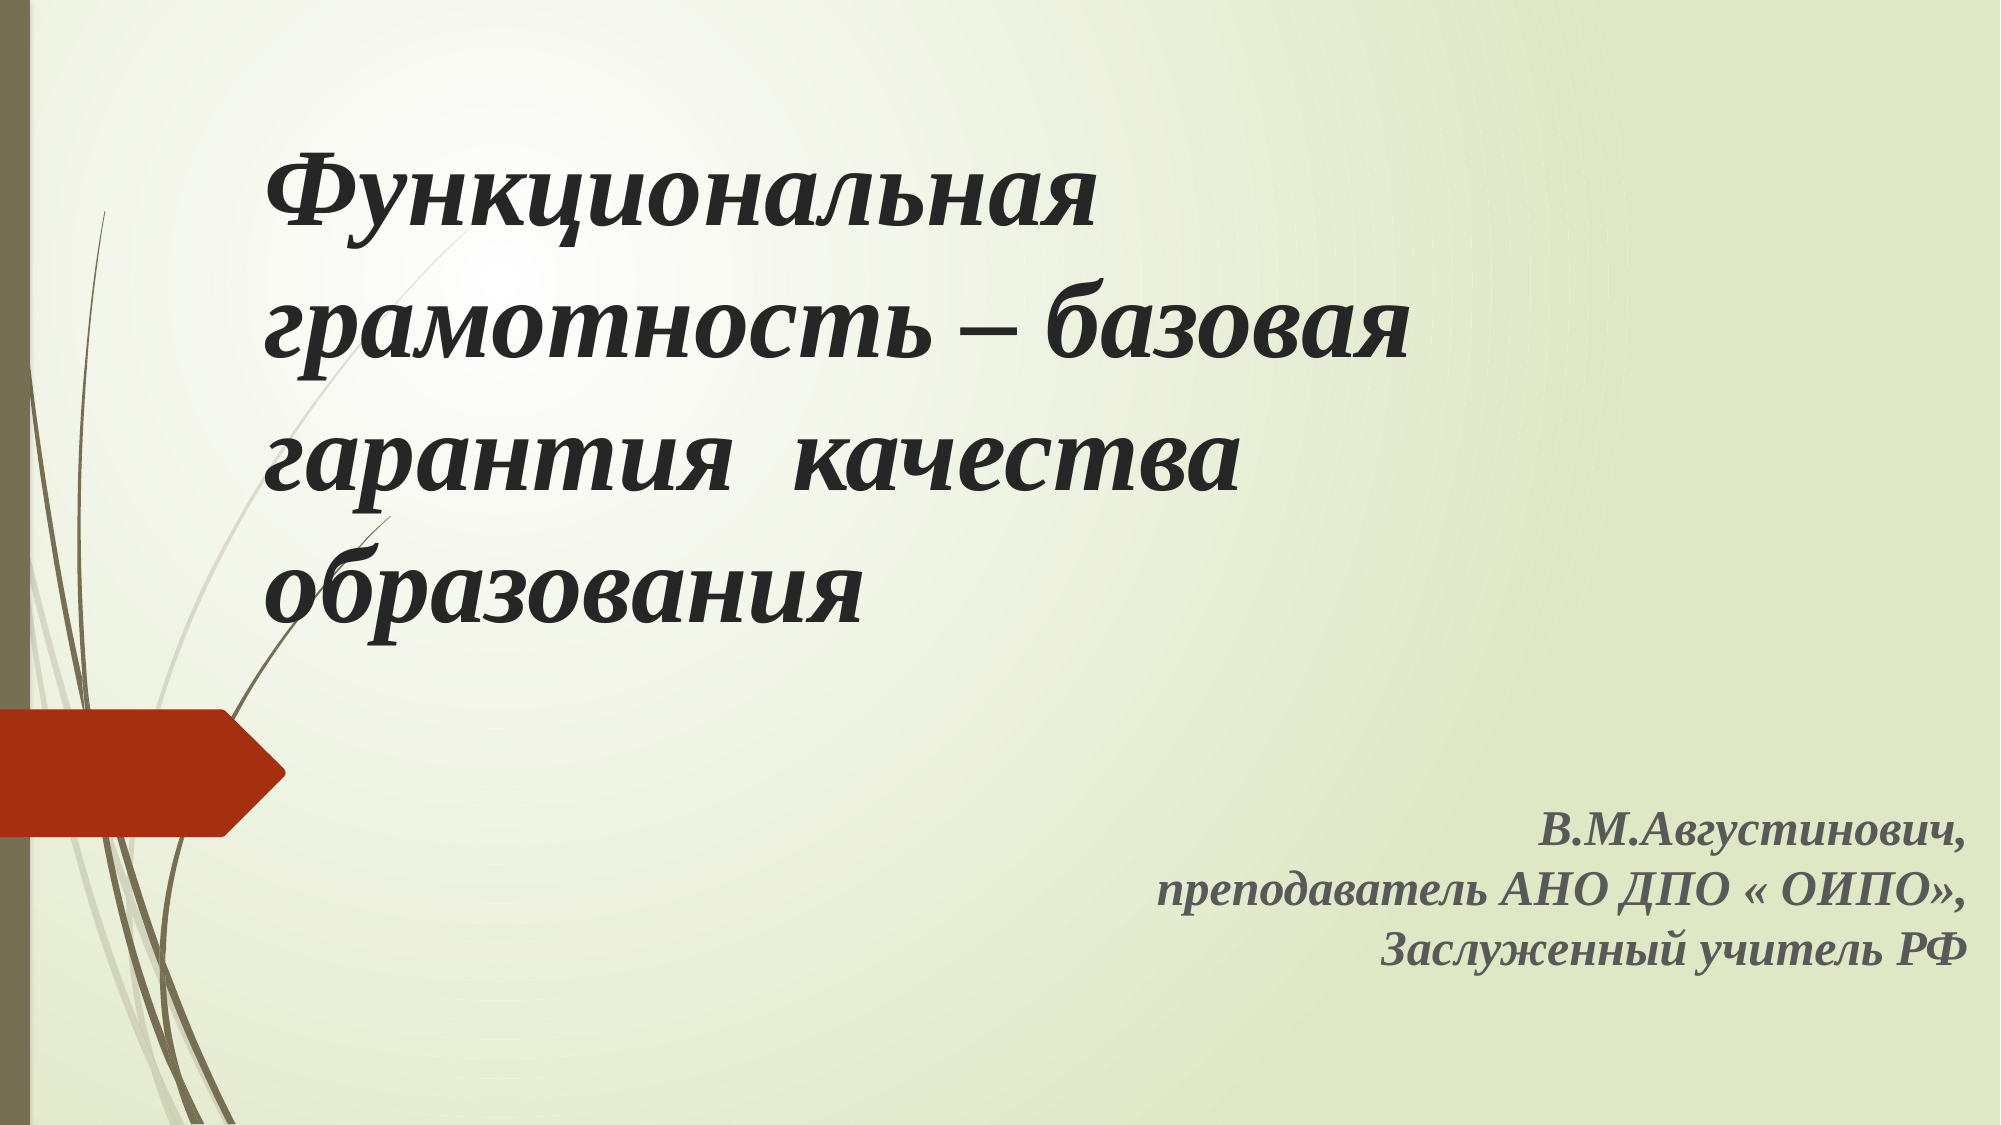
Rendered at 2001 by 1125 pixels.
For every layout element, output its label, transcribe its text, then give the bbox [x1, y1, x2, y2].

title Функциональная грамотность – базовая гарантия качества образования [249, 87, 1750, 787]
subtitle В.М.Августинович, преподаватель АНО ДПО « ОИПО», Заслуженный учитель РФ [249, 787, 1984, 1038]
